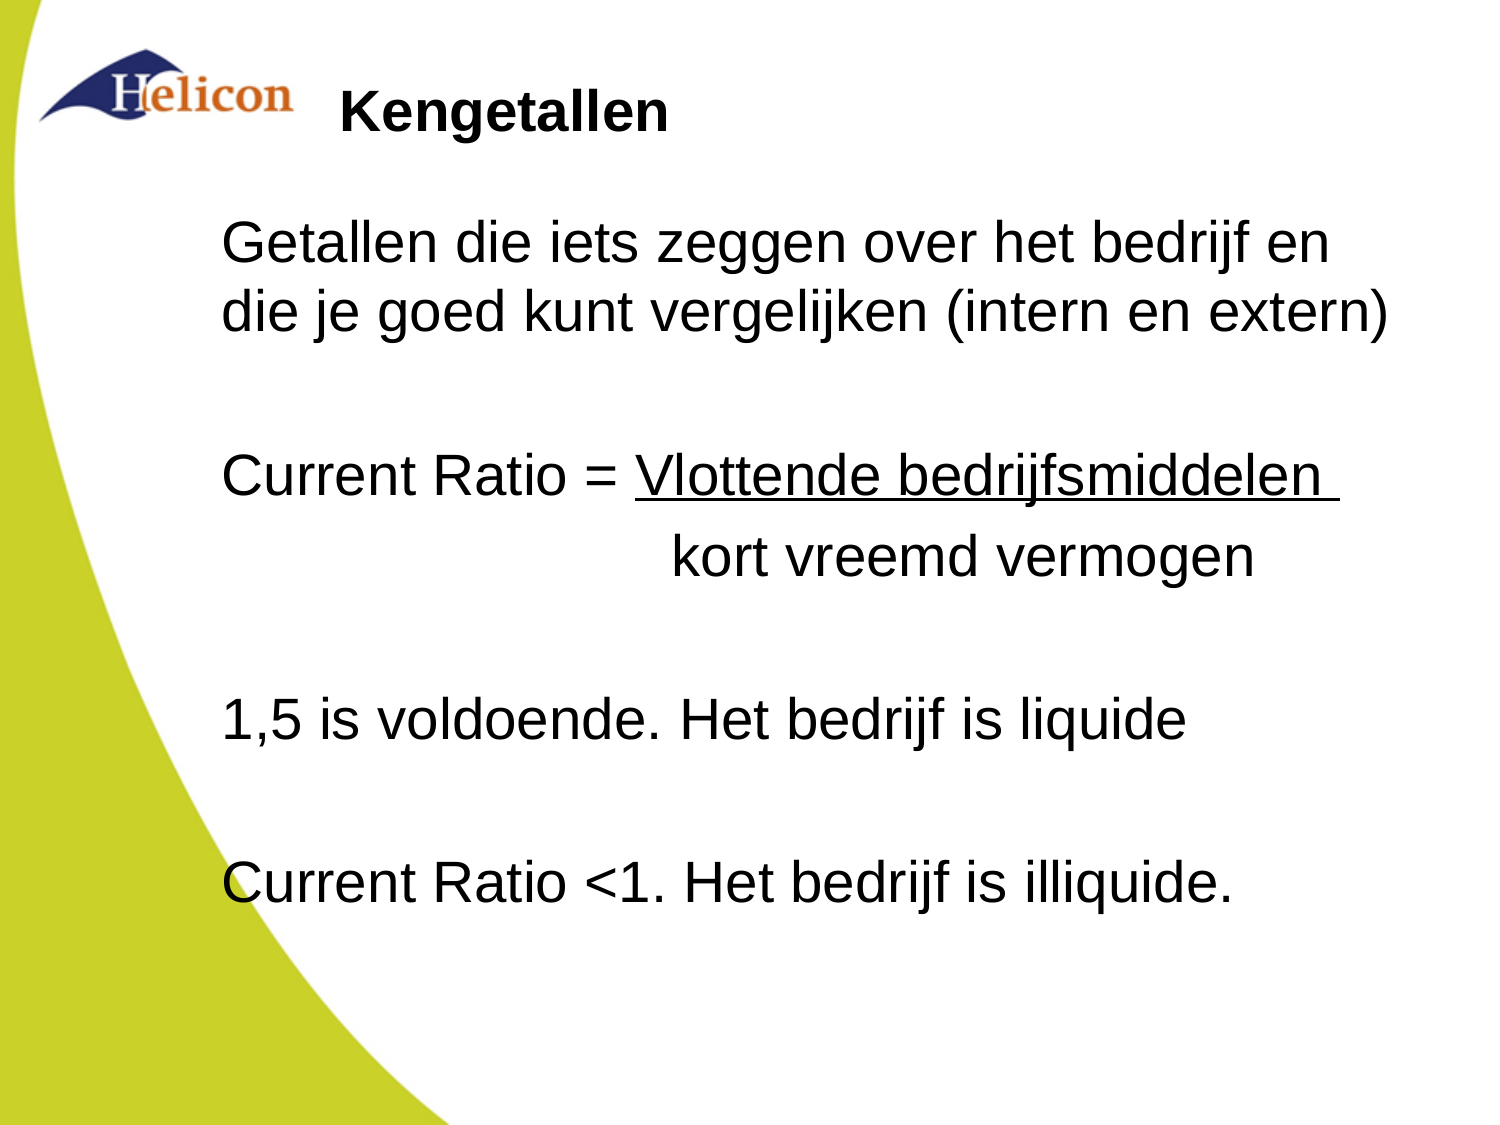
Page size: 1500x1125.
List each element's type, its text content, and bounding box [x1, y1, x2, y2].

picture [0, 0, 1500, 1125]
title Kengetallen [324, 54, 1415, 161]
list Getallen die iets zeggen over het bedrijf en die je goed kunt vergelijken (intern en extern) Current Ratio = Vlottende bedrijfsmiddelen kort vreemd vermogen 1,5 is voldoende. Het bedrijf is liquide Current Ratio <1. Het bedrijf is illiquide. [206, 196, 1425, 1005]
